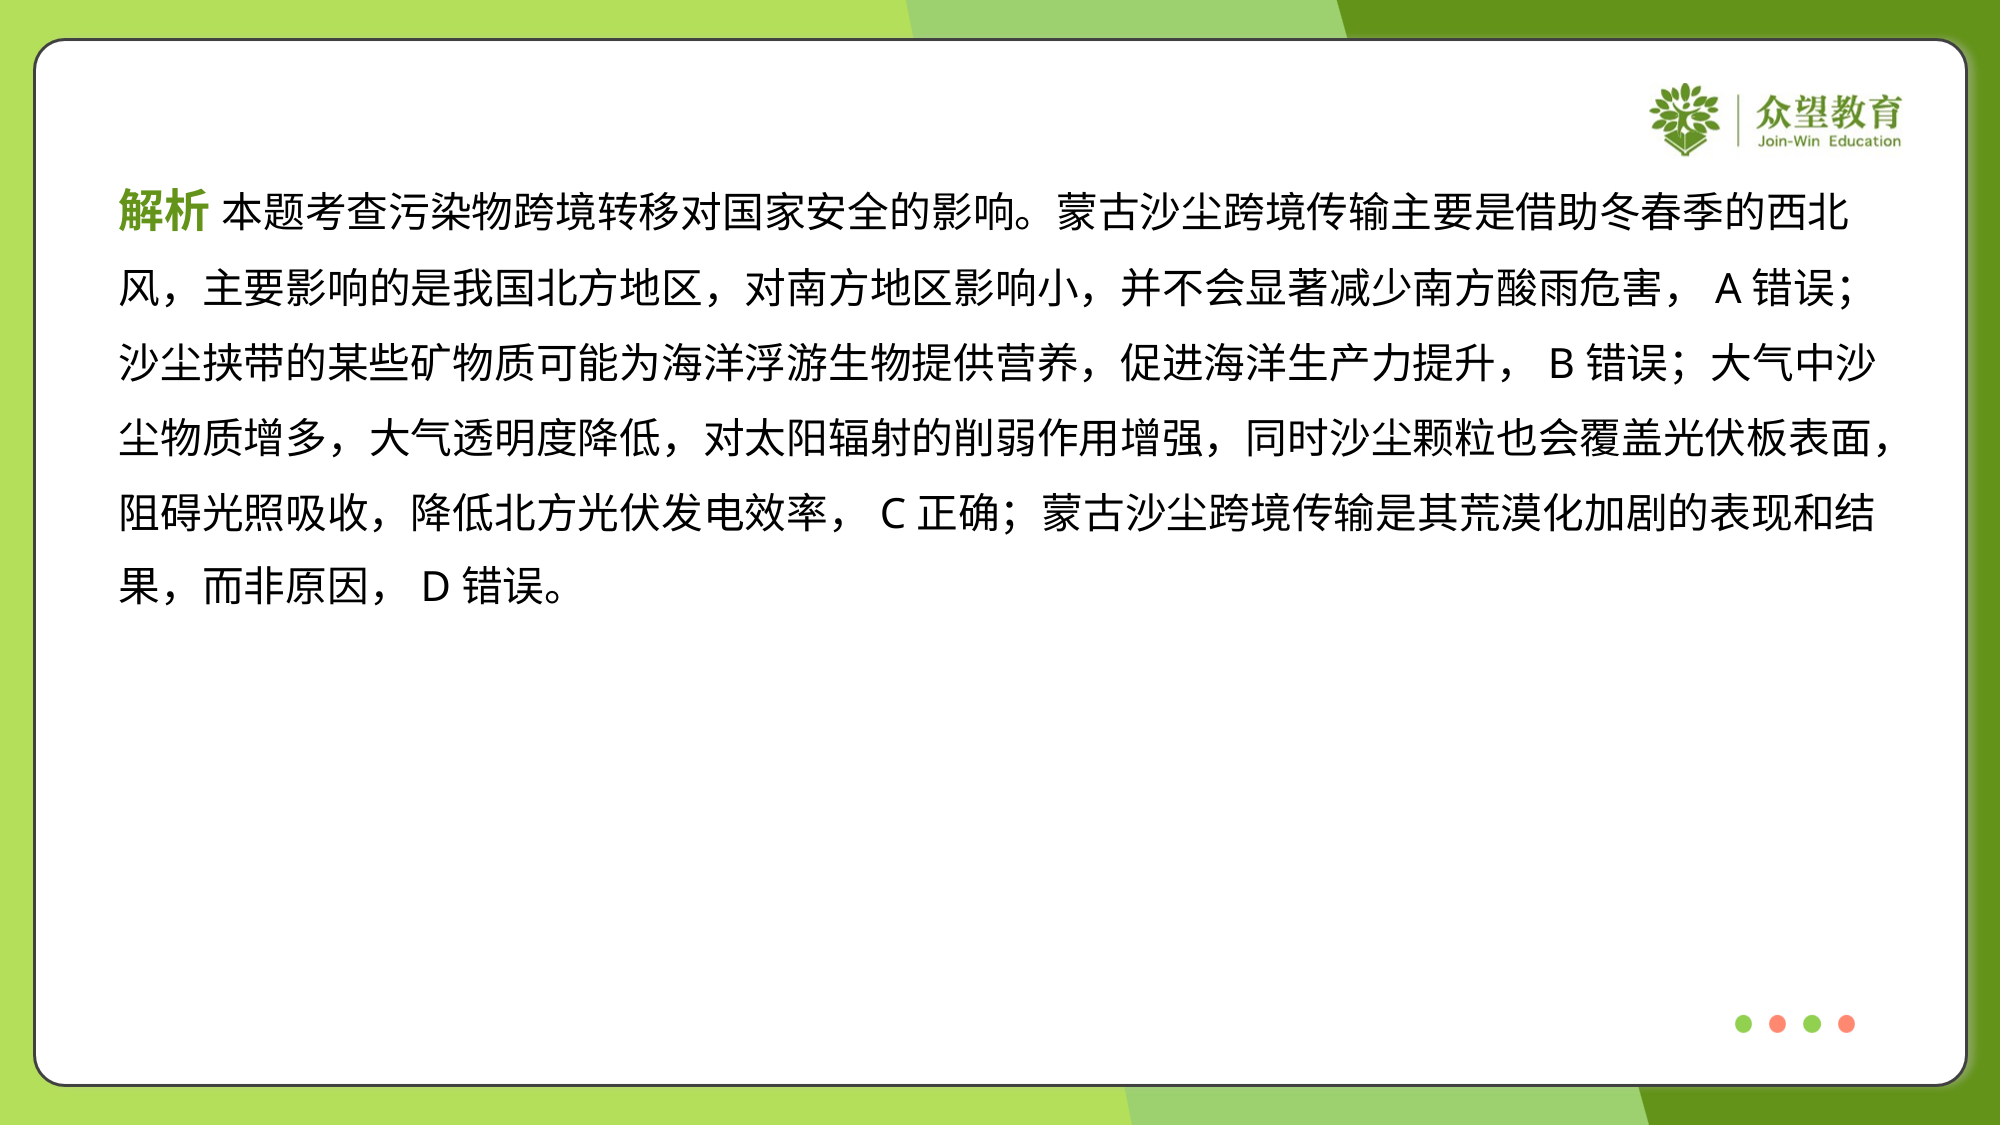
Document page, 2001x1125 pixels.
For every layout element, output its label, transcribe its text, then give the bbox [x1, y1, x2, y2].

picture [0, 0, 2000, 1125]
text_box 解析 本题考查污染物跨境转移对国家安全的影响。蒙古沙尘跨境传输主要是借助冬春季的西北 风，主要影响的是我国北方地区，对南方地区影响小，并不会显著减少南方酸雨危害，A错误； 沙尘挟带的某些矿物质可能为海洋浮游生物提供营养，促进海洋生产力提升，B错误；大气中沙 尘物质增多，大气透明度降低，对太阳辐射的削弱作用增强，同时沙尘颗粒也会覆盖光伏板表面， 阻碍光照吸收，降低北方光伏发电效率，C正确；蒙古沙尘跨境传输是其荒漠化加剧的表现和结 果，而非原因，D错误。 [118, 159, 1883, 602]
